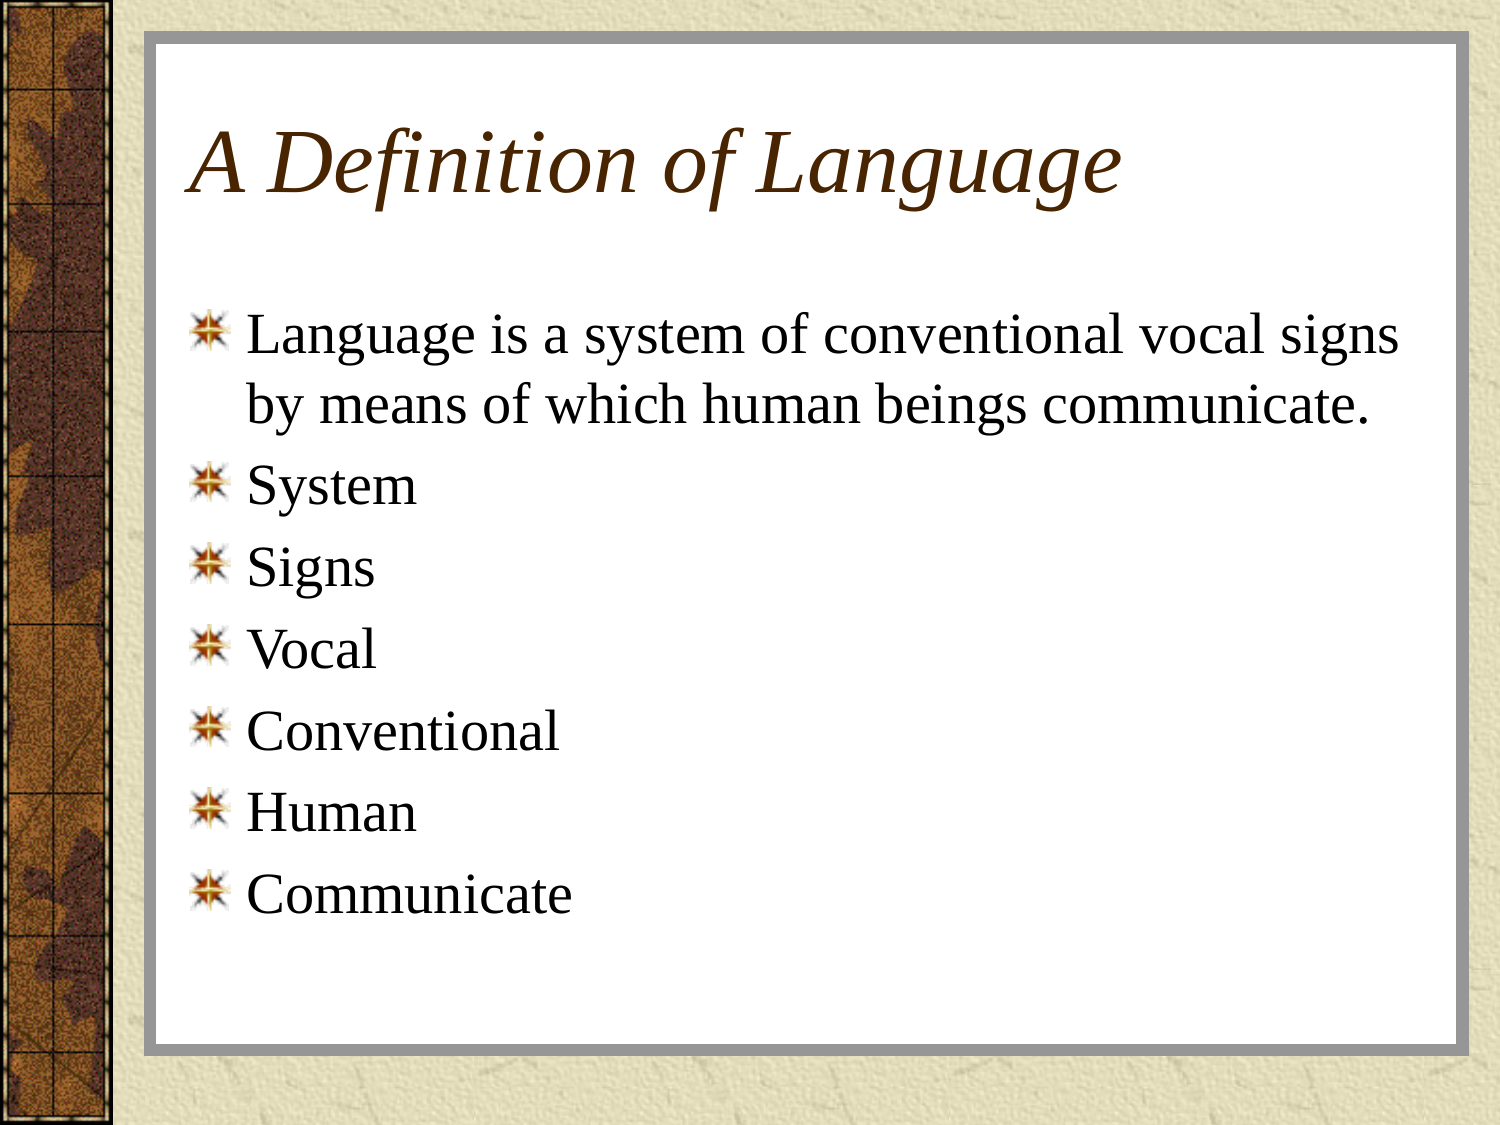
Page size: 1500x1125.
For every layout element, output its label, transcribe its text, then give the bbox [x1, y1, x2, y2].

list Language is a system of conventional vocal signs by means of which human beings communicate. System Signs Vocal Conventional Human Communicate [174, 287, 1450, 963]
title A Definition of Language [174, 62, 1450, 250]
picture [0, 0, 1500, 1125]
